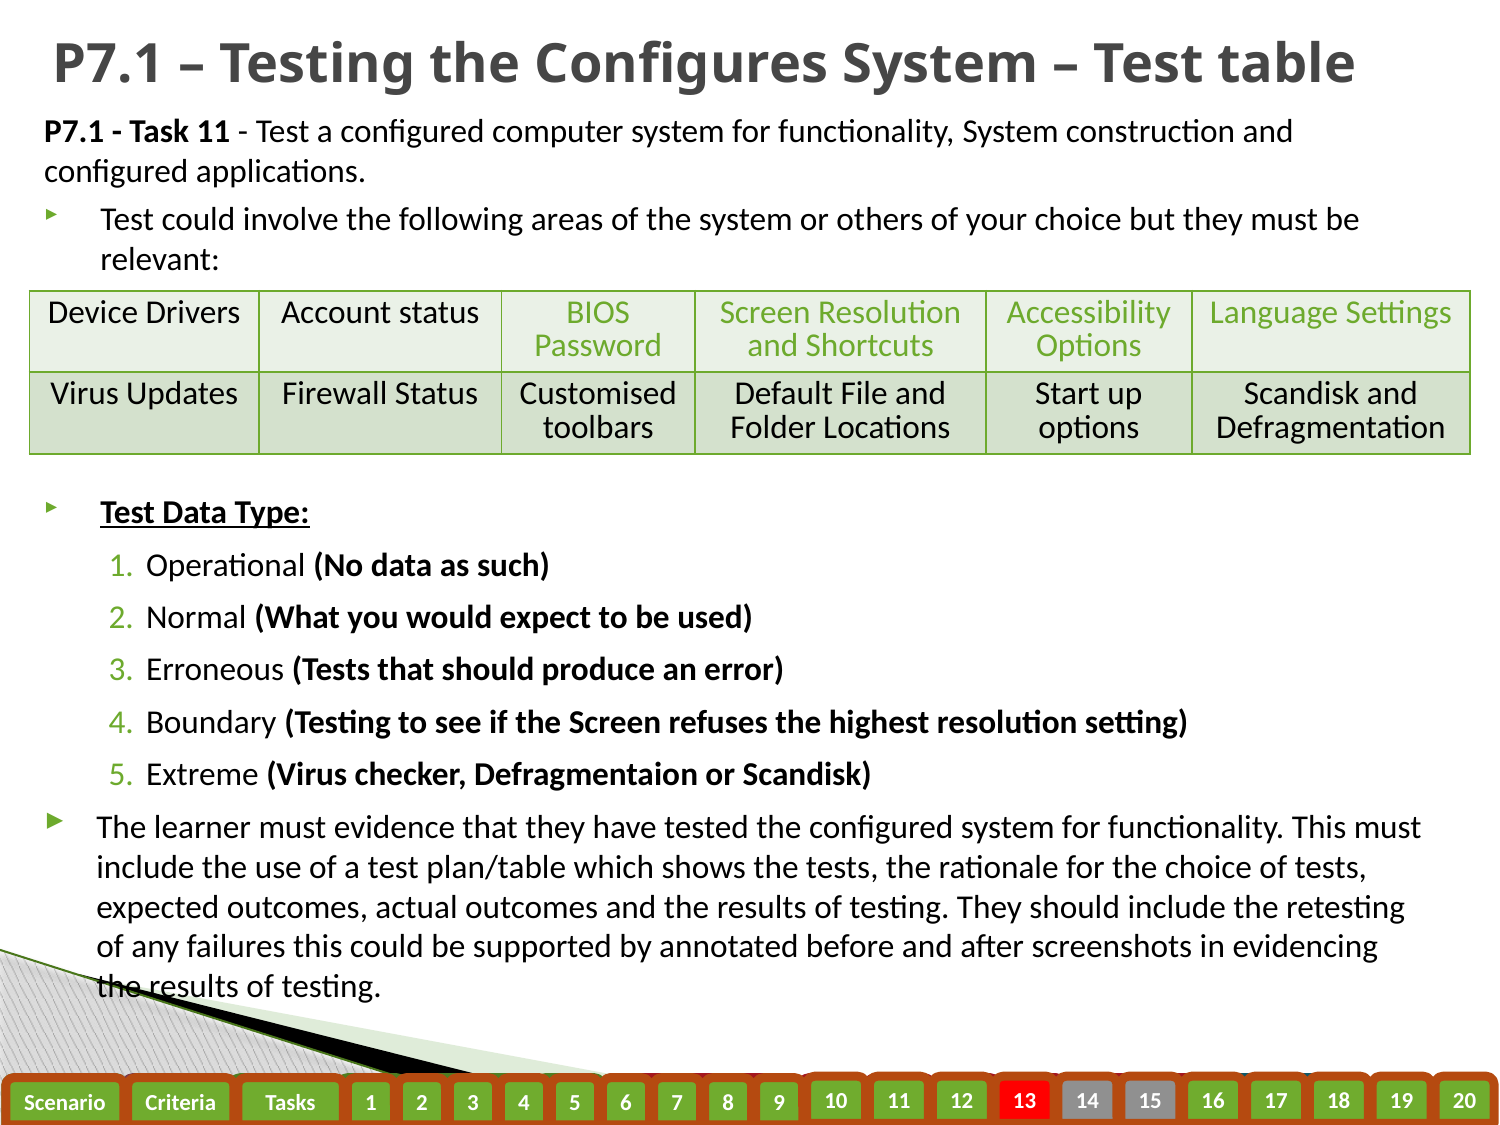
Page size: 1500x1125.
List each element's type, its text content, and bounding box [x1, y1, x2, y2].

table_header BIOS Password [502, 292, 694, 371]
table_cell Customised toolbars [502, 373, 694, 453]
table_cell Firewall Status [260, 373, 501, 453]
table_header Screen Resolution and Shortcuts [696, 292, 985, 371]
table_cell Virus Updates [30, 373, 258, 453]
table_header Device Drivers [30, 292, 258, 371]
table_header Account status [260, 292, 501, 371]
table_cell Default File and Folder Locations [696, 373, 985, 453]
table_cell Start up options [987, 373, 1191, 453]
list P7.1 - Task 11 - Test a configured computer system for functionality, System construction and configured applications. Test could involve the following areas of the system or others of your choice but they must be relevant: Test Data Type: Operational (No data as such) Normal (What you would expect to be used) Erroneous (Tests that should produce an error) Boundary (Testing to see if the Screen refuses the highest resolution setting) Extreme (Virus checker, Defragmentaion or Scandisk) The learner must evidence that they have tested the configured system for functionality. This must include the use of a test plan/table which shows the tests, the rationale for the choice of tests, expected outcomes, actual outcomes and the results of testing. They should include the retesting of any failures this could be supported by annotated before and after screenshots in evidencing the results of testing. [29, 455, 1447, 1047]
table_header Accessibility Options [987, 292, 1191, 371]
list P7.1 - Task 11 - Test a configured computer system for functionality, System construction and configured applications. Test could involve the following areas of the system or others of your choice but they must be relevant: Test Data Type: Operational (No data as such) Normal (What you would expect to be used) Erroneous (Tests that should produce an error) Boundary (Testing to see if the Screen refuses the highest resolution setting) Extreme (Virus checker, Defragmentaion or Scandisk) The learner must evidence that they have tested the configured system for functionality. This must include the use of a test plan/table which shows the tests, the rationale for the choice of tests, expected outcomes, actual outcomes and the results of testing. They should include the retesting of any failures this could be supported by annotated before and after screenshots in evidencing the results of testing. [29, 101, 1447, 290]
table_header Language Settings [1193, 292, 1469, 371]
title P7.1 – Testing the Configures System – Test table [37, 19, 1471, 102]
table_cell Scandisk and Defragmentation [1193, 373, 1469, 453]
